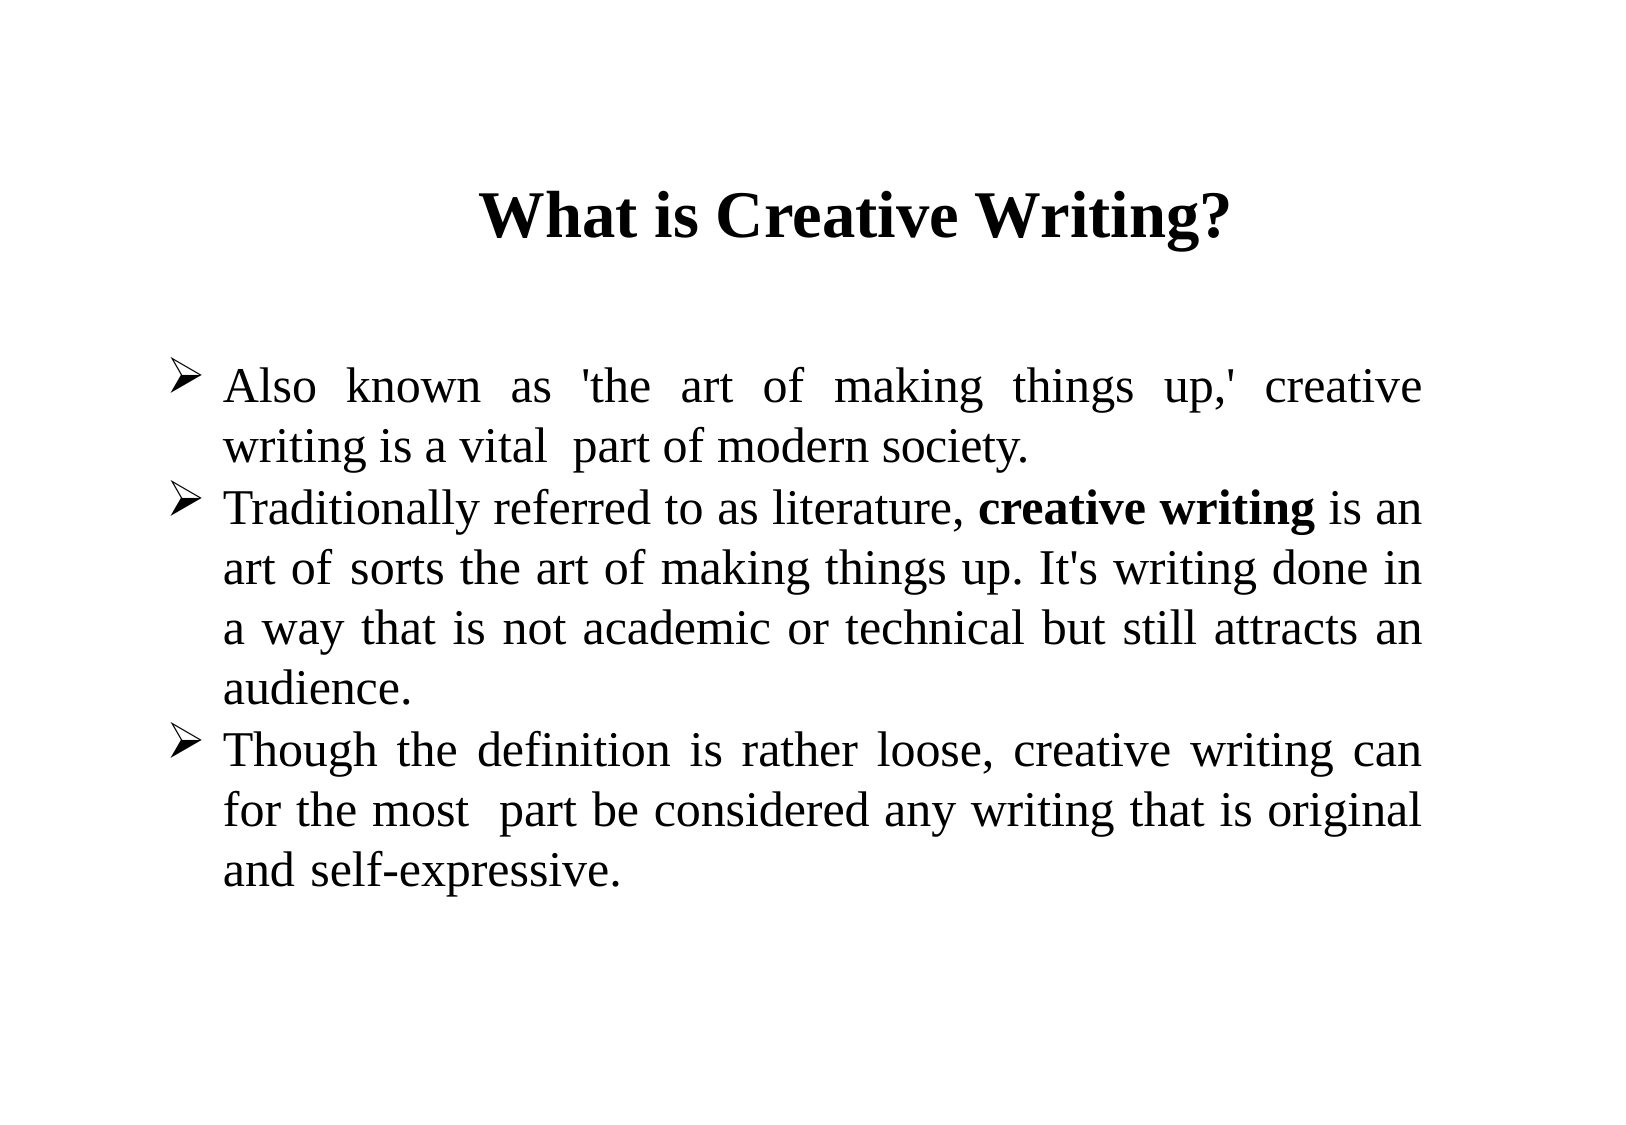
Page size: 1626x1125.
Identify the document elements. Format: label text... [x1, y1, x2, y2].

title What is Creative Writing? [425, 115, 1286, 306]
text_box Also known as 'the art of making things up,' creative writing is a vital part of modern society. Traditionally referred to as literature, creative writing is an art of sorts the art of making things up. It's writing done in a way that is not academic or technical but still attracts an audience. Though the definition is rather loose, creative writing can for the most part be considered any writing that is original and self-expressive. [164, 350, 1475, 897]
